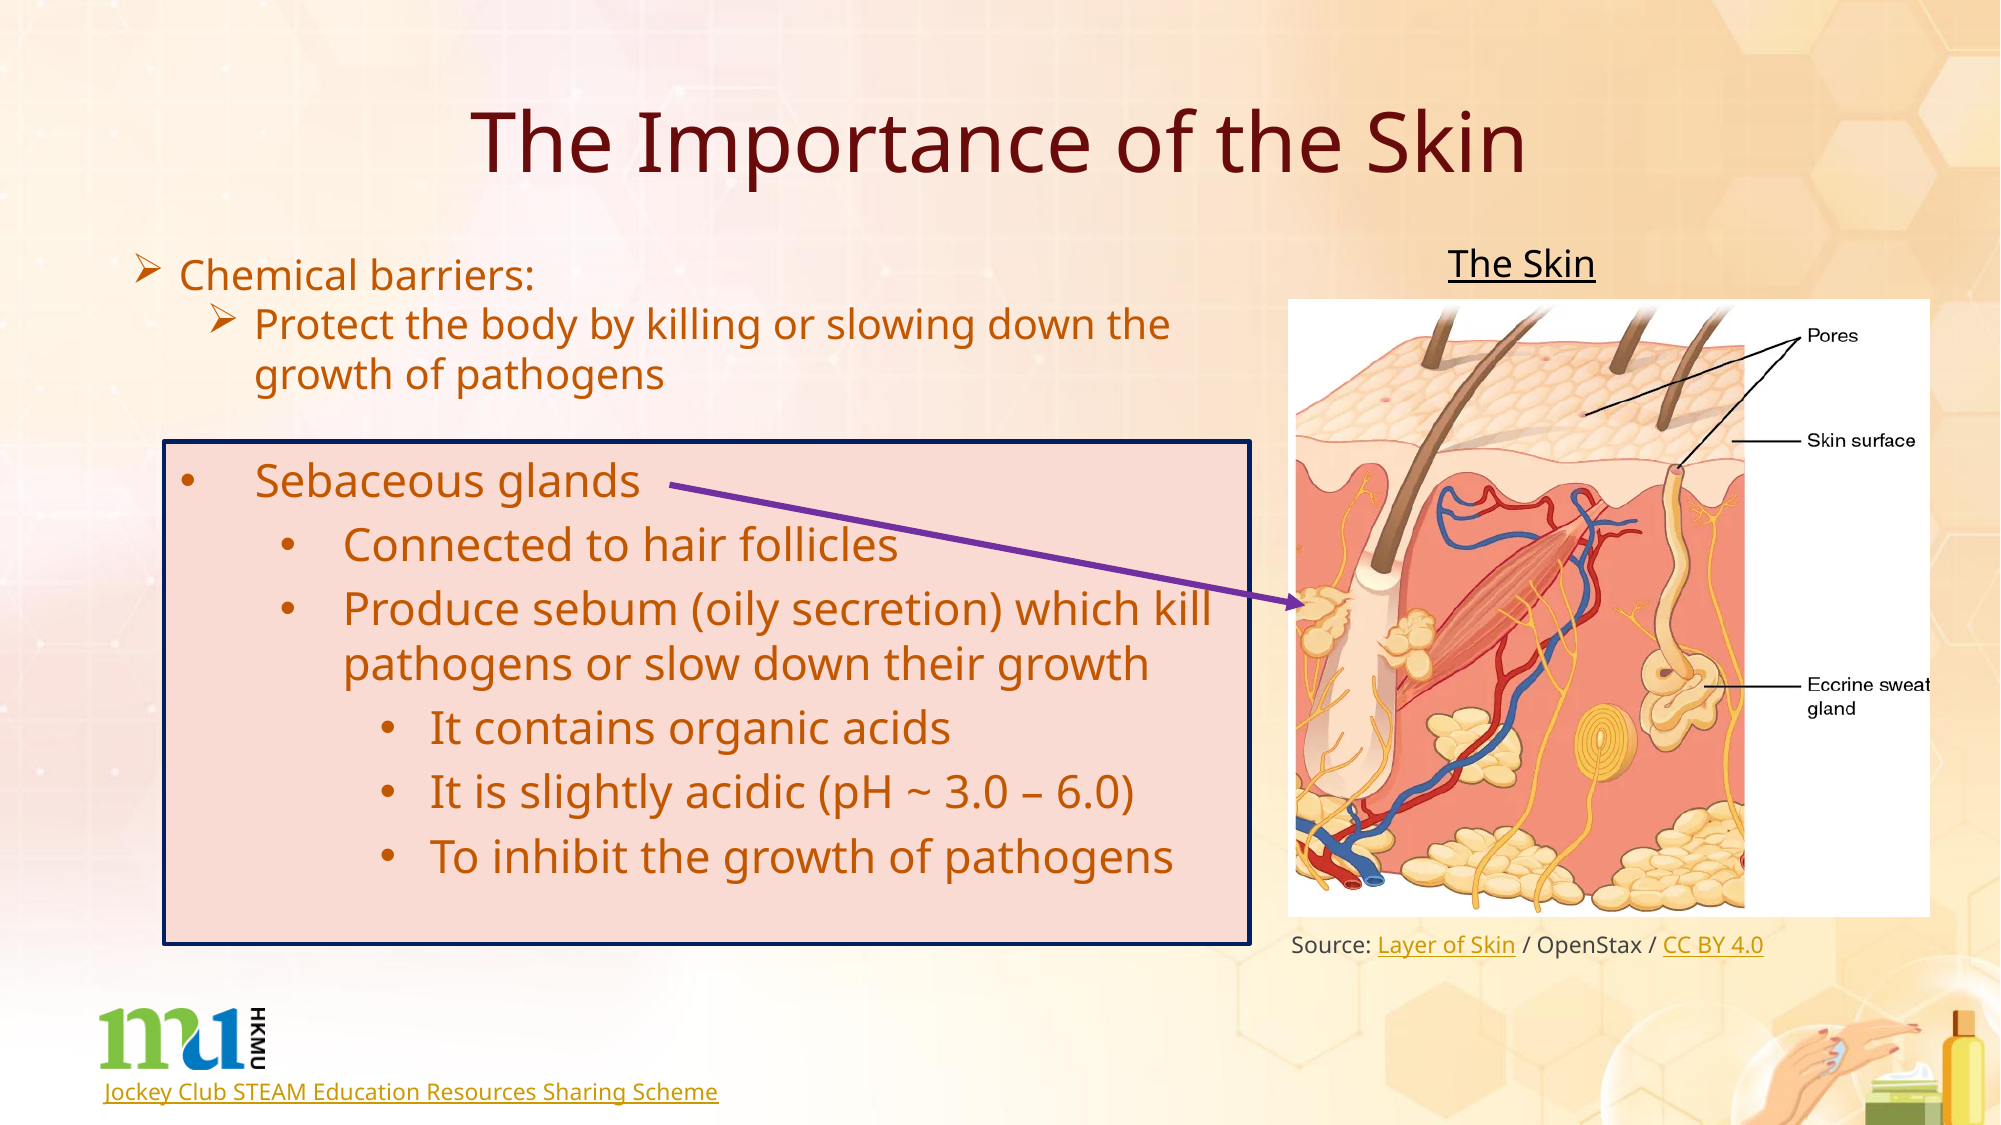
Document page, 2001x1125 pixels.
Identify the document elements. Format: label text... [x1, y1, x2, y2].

text_box Source: Layer of Skin / OpenStax / CC BY 4.0 [1276, 923, 1900, 970]
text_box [1288, 232, 1930, 917]
picture [0, 0, 2001, 1125]
list Sebaceous glands Connected to hair follicles Produce sebum (oily secretion) which kill pathogens or slow down their growth It contains organic acids It is slightly acidic (pH ~ 3.0 – 6.0) To inhibit the growth of pathogens [159, 442, 1278, 984]
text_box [669, 484, 1306, 606]
title The Importance of the Skin [99, 45, 1900, 233]
text_box Chemical barriers: Protect the body by killing or slowing down the growth of pathogens [117, 240, 1232, 406]
